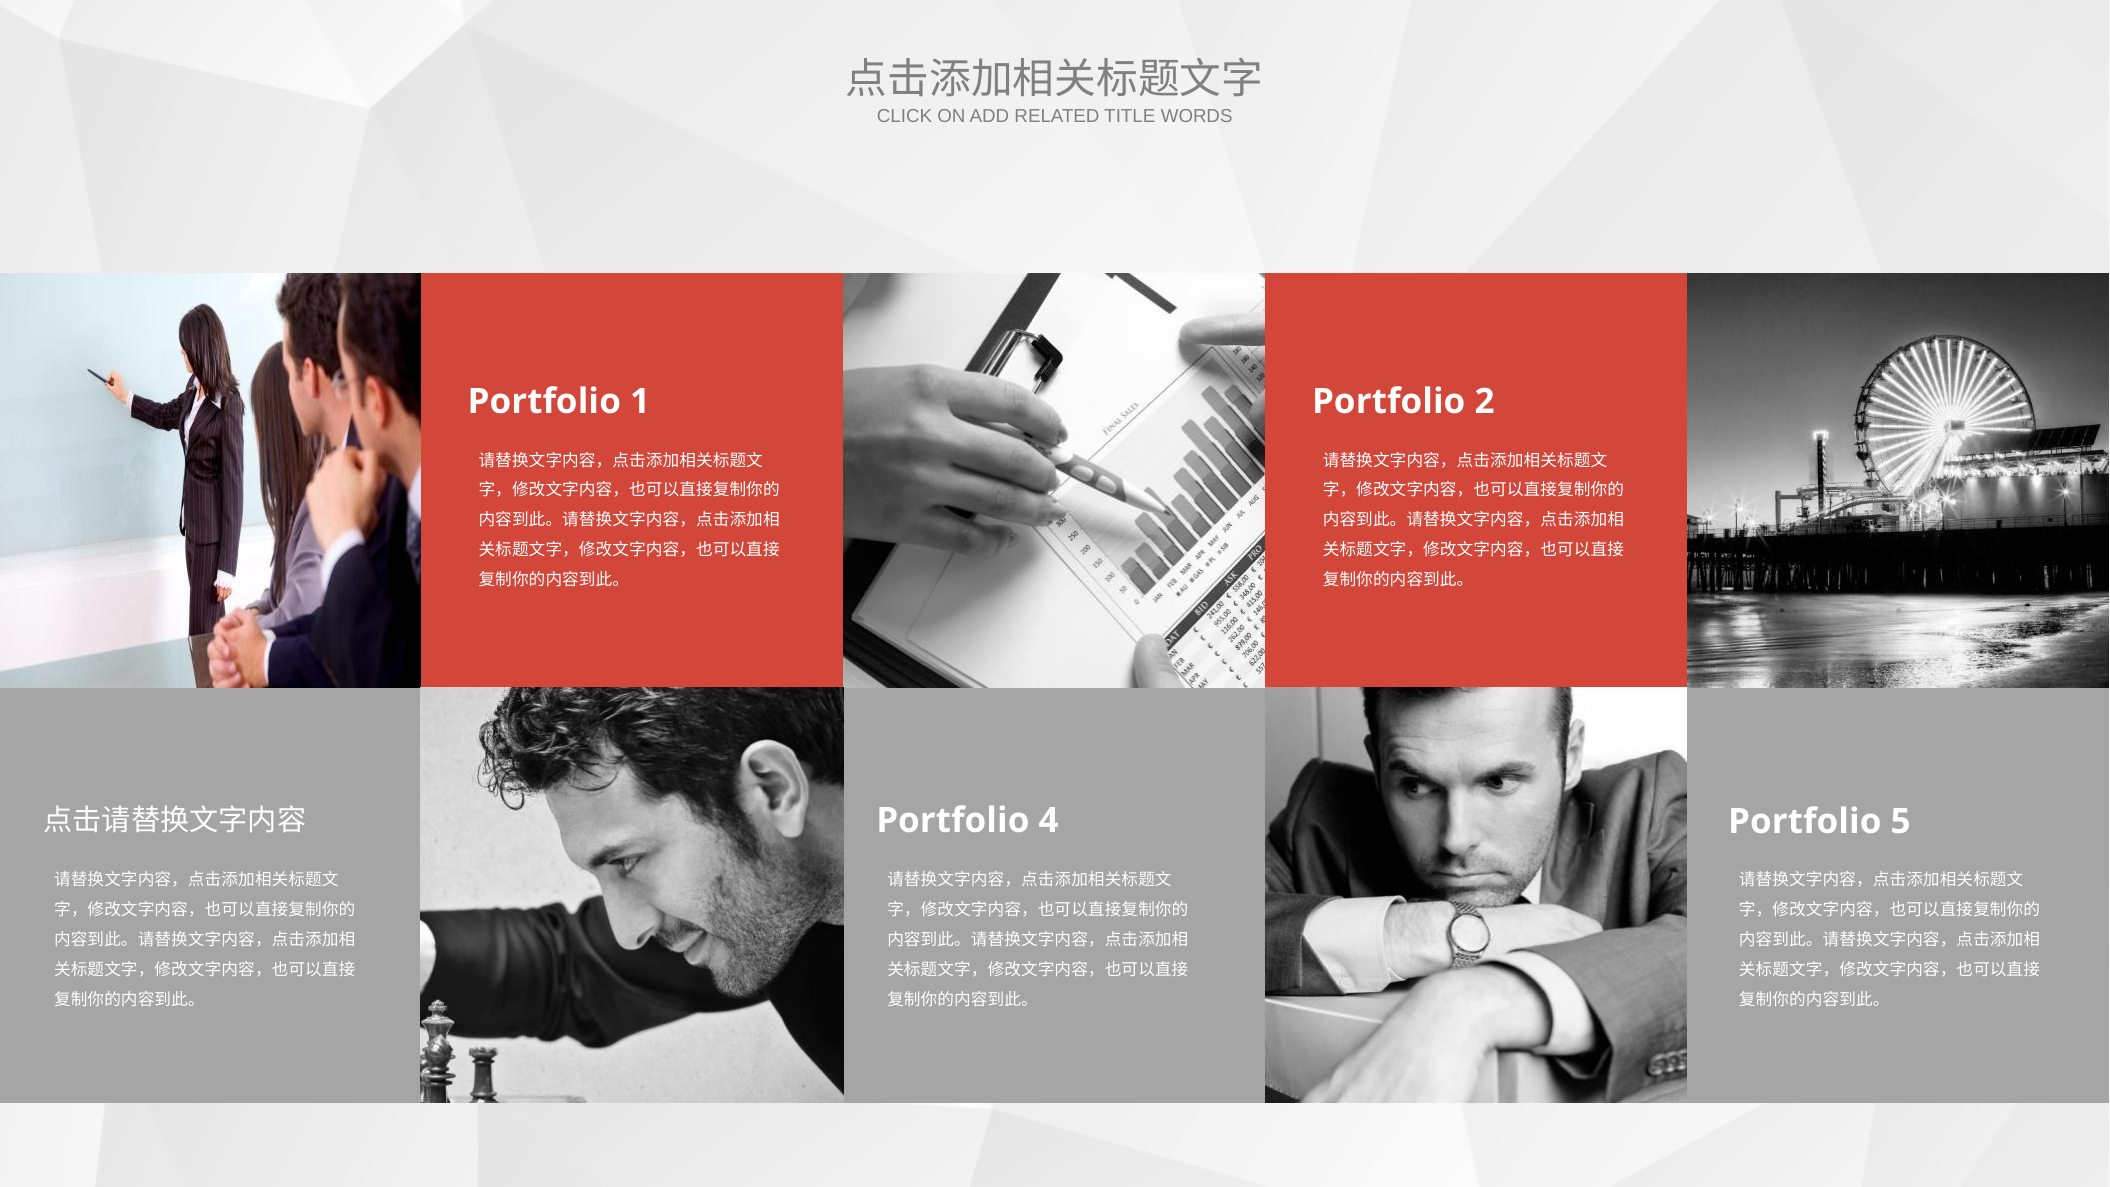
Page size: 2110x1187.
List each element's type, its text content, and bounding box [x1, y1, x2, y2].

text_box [1265, 273, 1687, 1103]
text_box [420, 273, 843, 1103]
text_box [843, 273, 1265, 1103]
picture [0, 0, 2110, 1187]
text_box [1687, 273, 2109, 1103]
text_box CLICK ON ADD RELATED TITLE WORDS [852, 95, 1257, 130]
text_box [0, 273, 420, 1103]
text_box 点击添加相关标题文字 [803, 44, 1307, 107]
